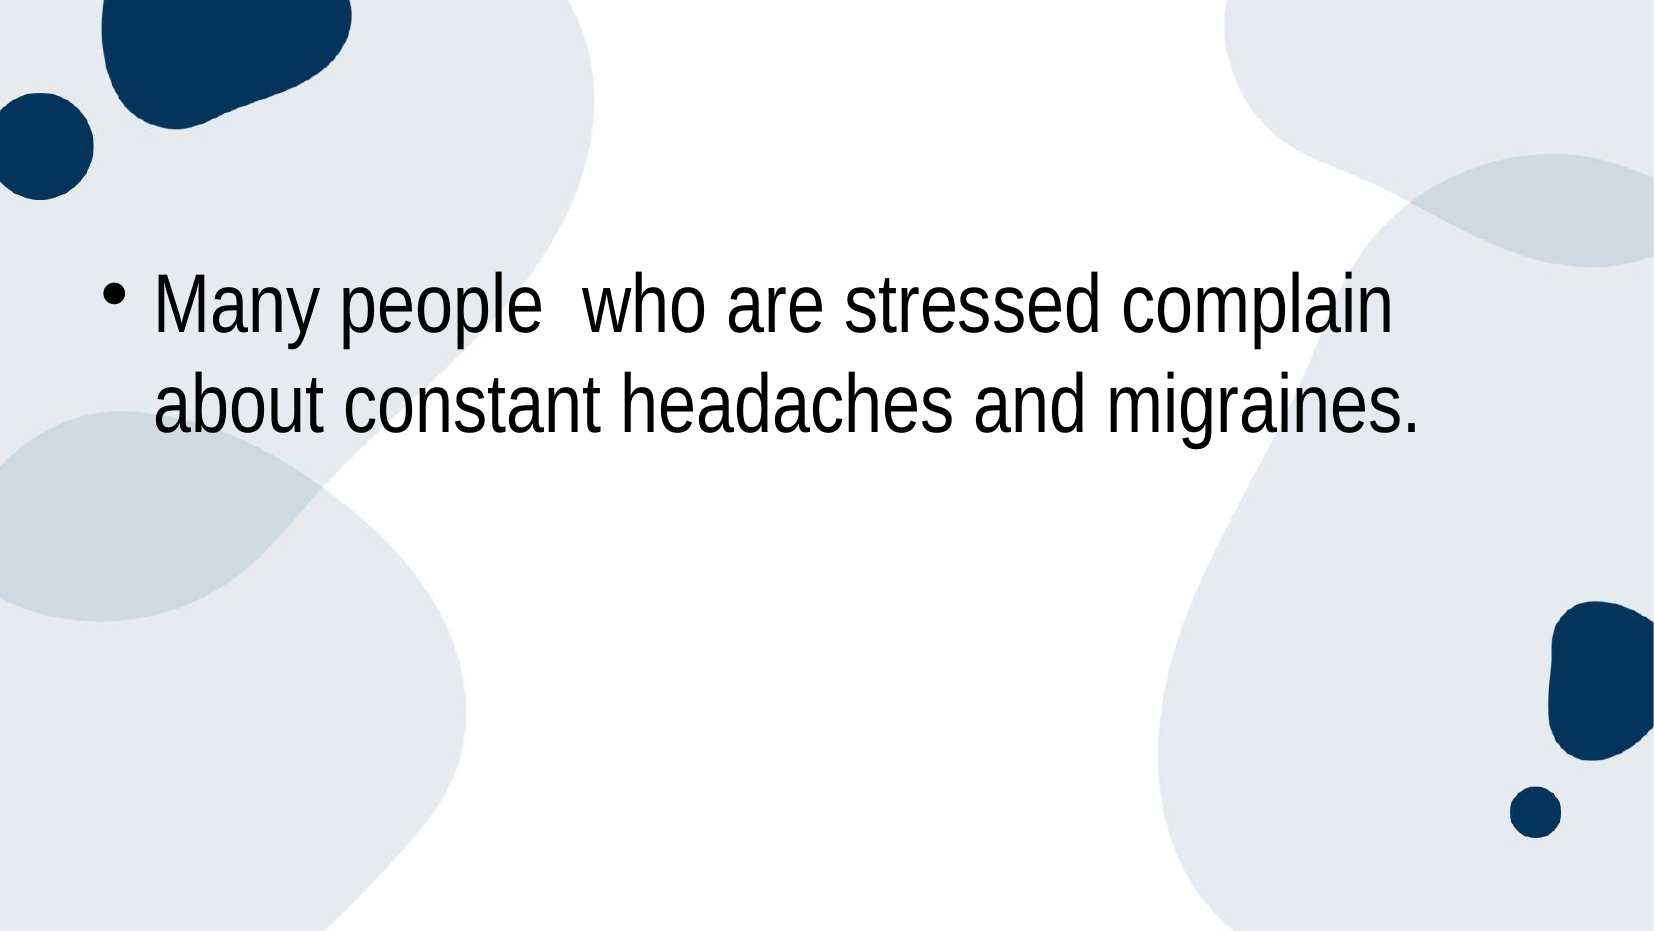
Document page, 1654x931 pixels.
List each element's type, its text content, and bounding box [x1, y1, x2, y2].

picture [0, 0, 1654, 931]
text_box [82, 37, 1571, 193]
text_box Many people who are stressed complain about constant headaches and migraines. [82, 249, 1571, 682]
